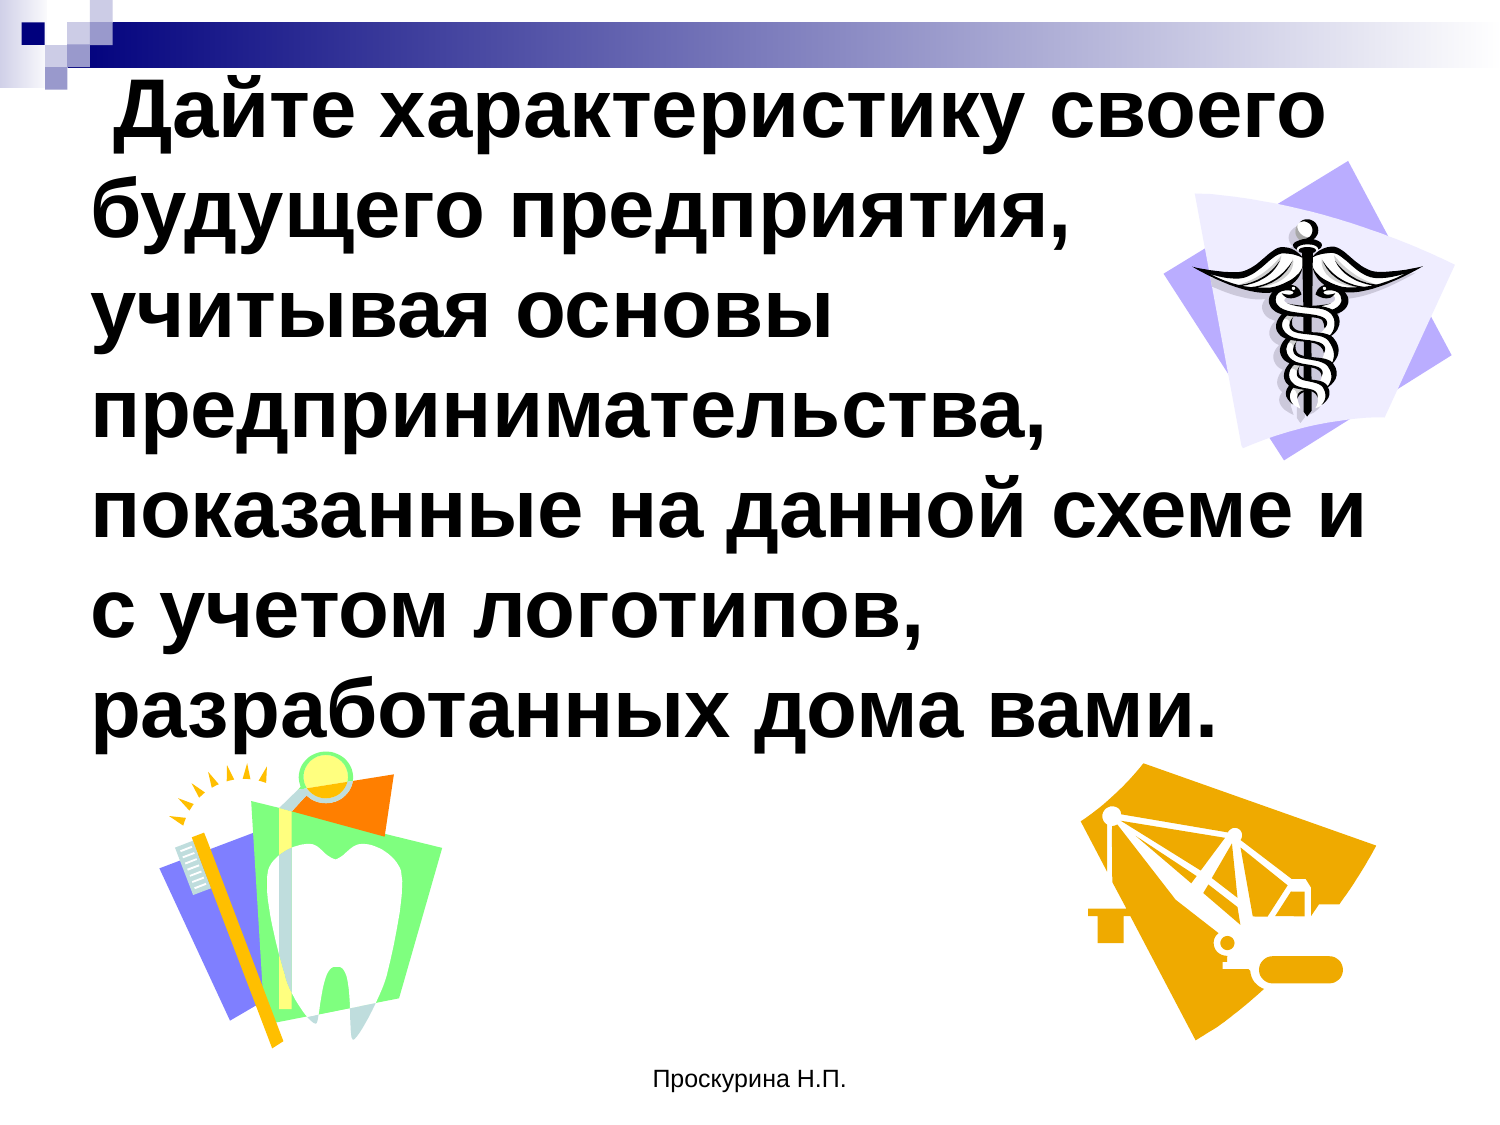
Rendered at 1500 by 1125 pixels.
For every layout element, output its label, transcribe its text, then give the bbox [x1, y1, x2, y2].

picture [1080, 762, 1377, 1041]
picture [1163, 160, 1456, 461]
title Дайте характеристику своего будущего предприятия, учитывая основы предпринимательства, показанные на данной схеме и с учетом логотипов, разработанных дома вами. [74, 74, 1424, 634]
picture [159, 751, 443, 1049]
footer Проскурина Н.П. [512, 1024, 988, 1101]
